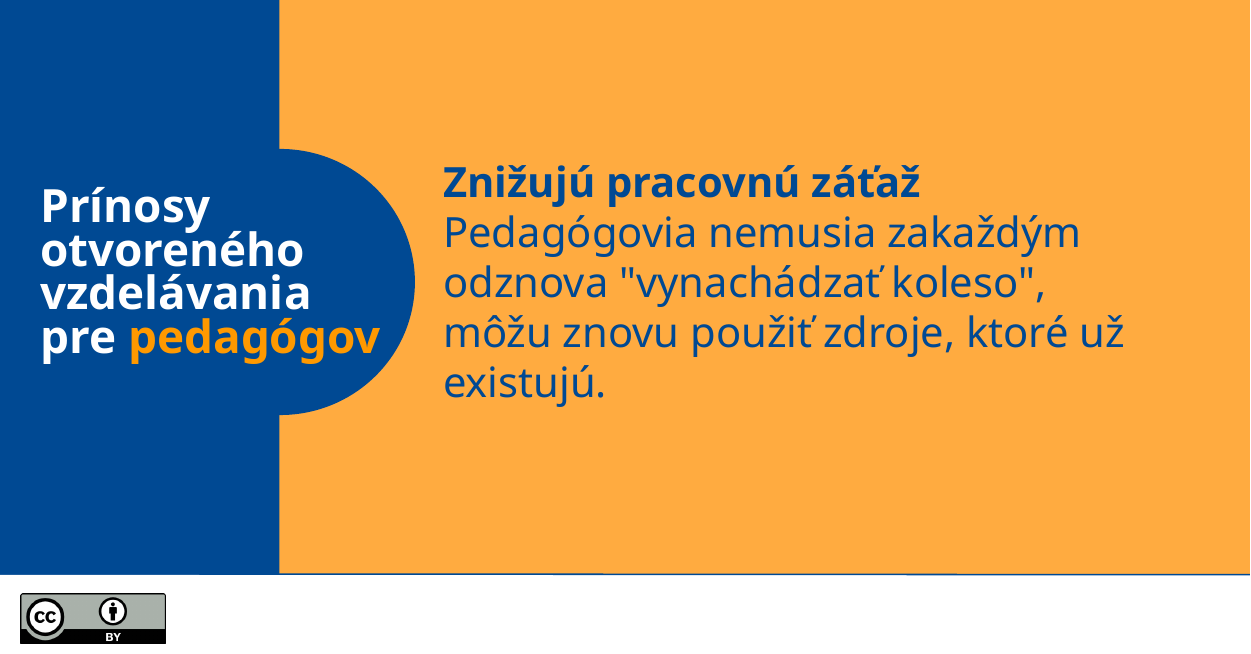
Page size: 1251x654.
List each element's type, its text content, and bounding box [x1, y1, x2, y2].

text_box [0, 0, 280, 573]
text_box [187, 378, 374, 416]
text_box [0, 582, 1250, 654]
text_box [206, 148, 355, 171]
text_box [409, 242, 415, 322]
picture [20, 592, 166, 645]
text_box Prínosy otvoreného vzdelávania pre pedagógov [25, 171, 409, 378]
text_box Znižujú pracovnú záťaž Pedagógovia nemusia zakaždým odznova "vynachádzať koleso", môžu znovu použiť zdroje, ktoré už existujú. [428, 140, 1167, 421]
